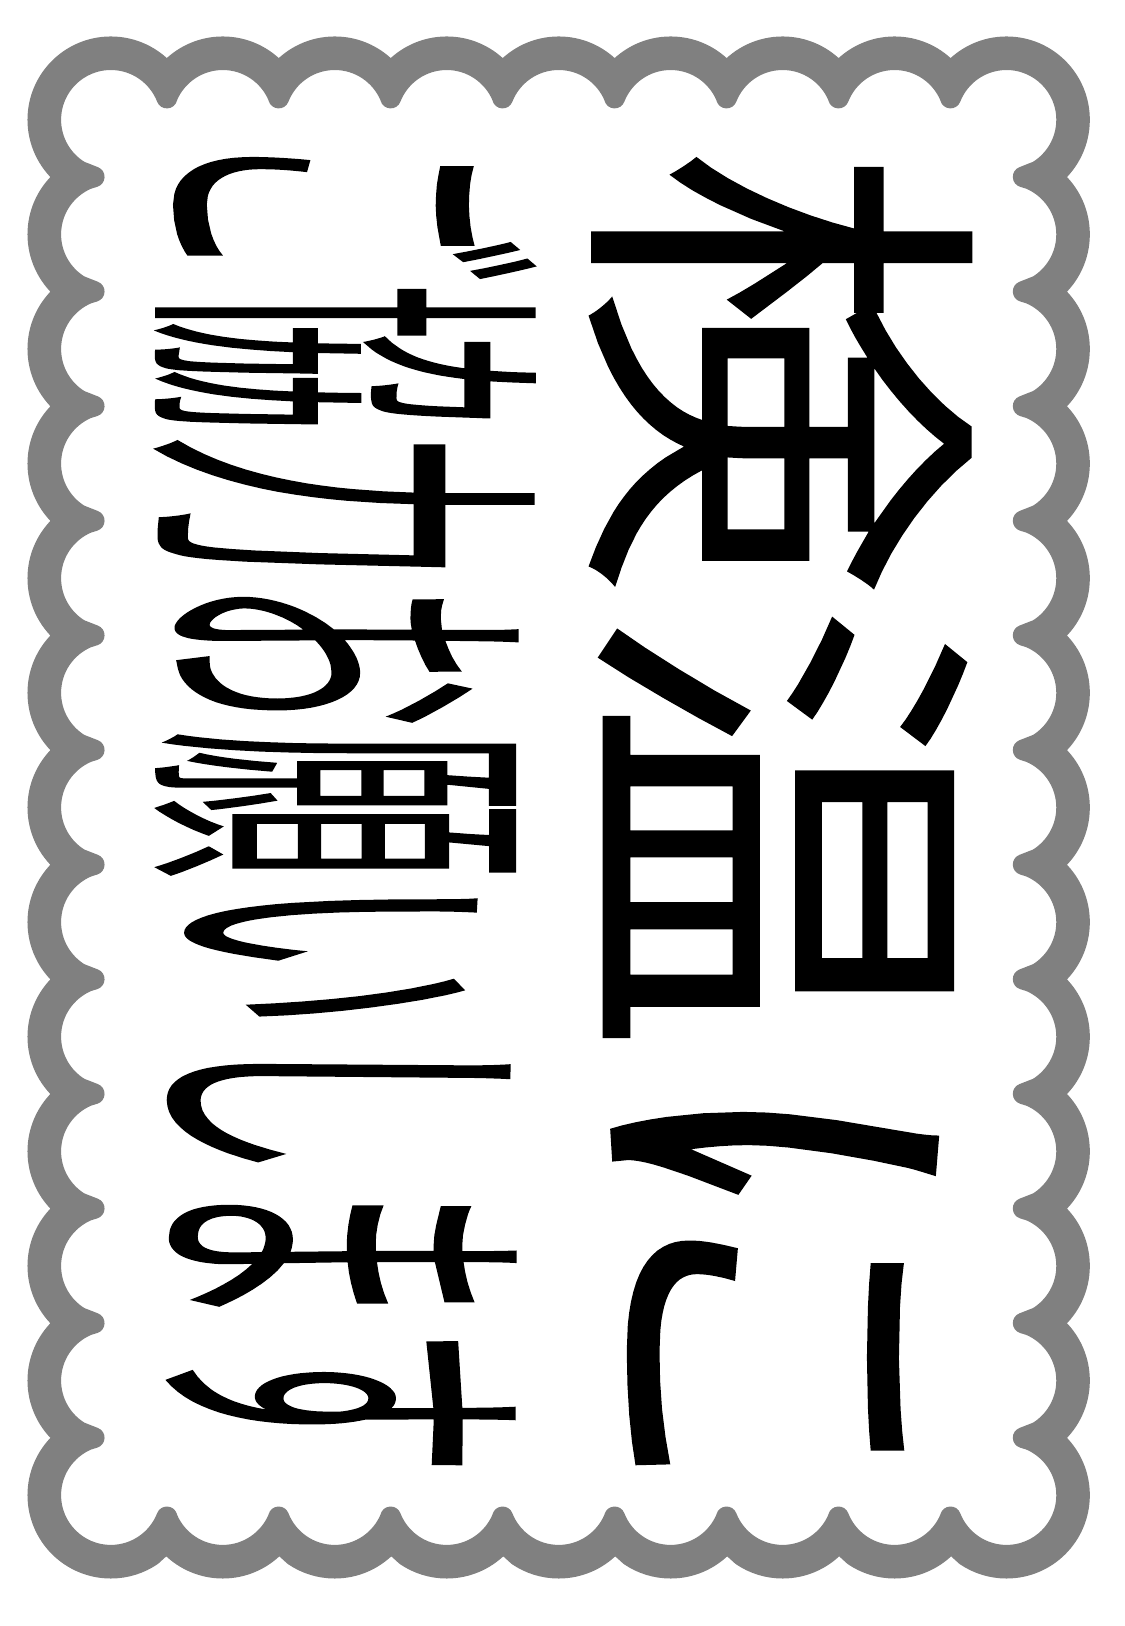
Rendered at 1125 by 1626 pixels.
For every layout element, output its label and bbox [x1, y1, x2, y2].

text_box [35, 44, 1082, 1571]
